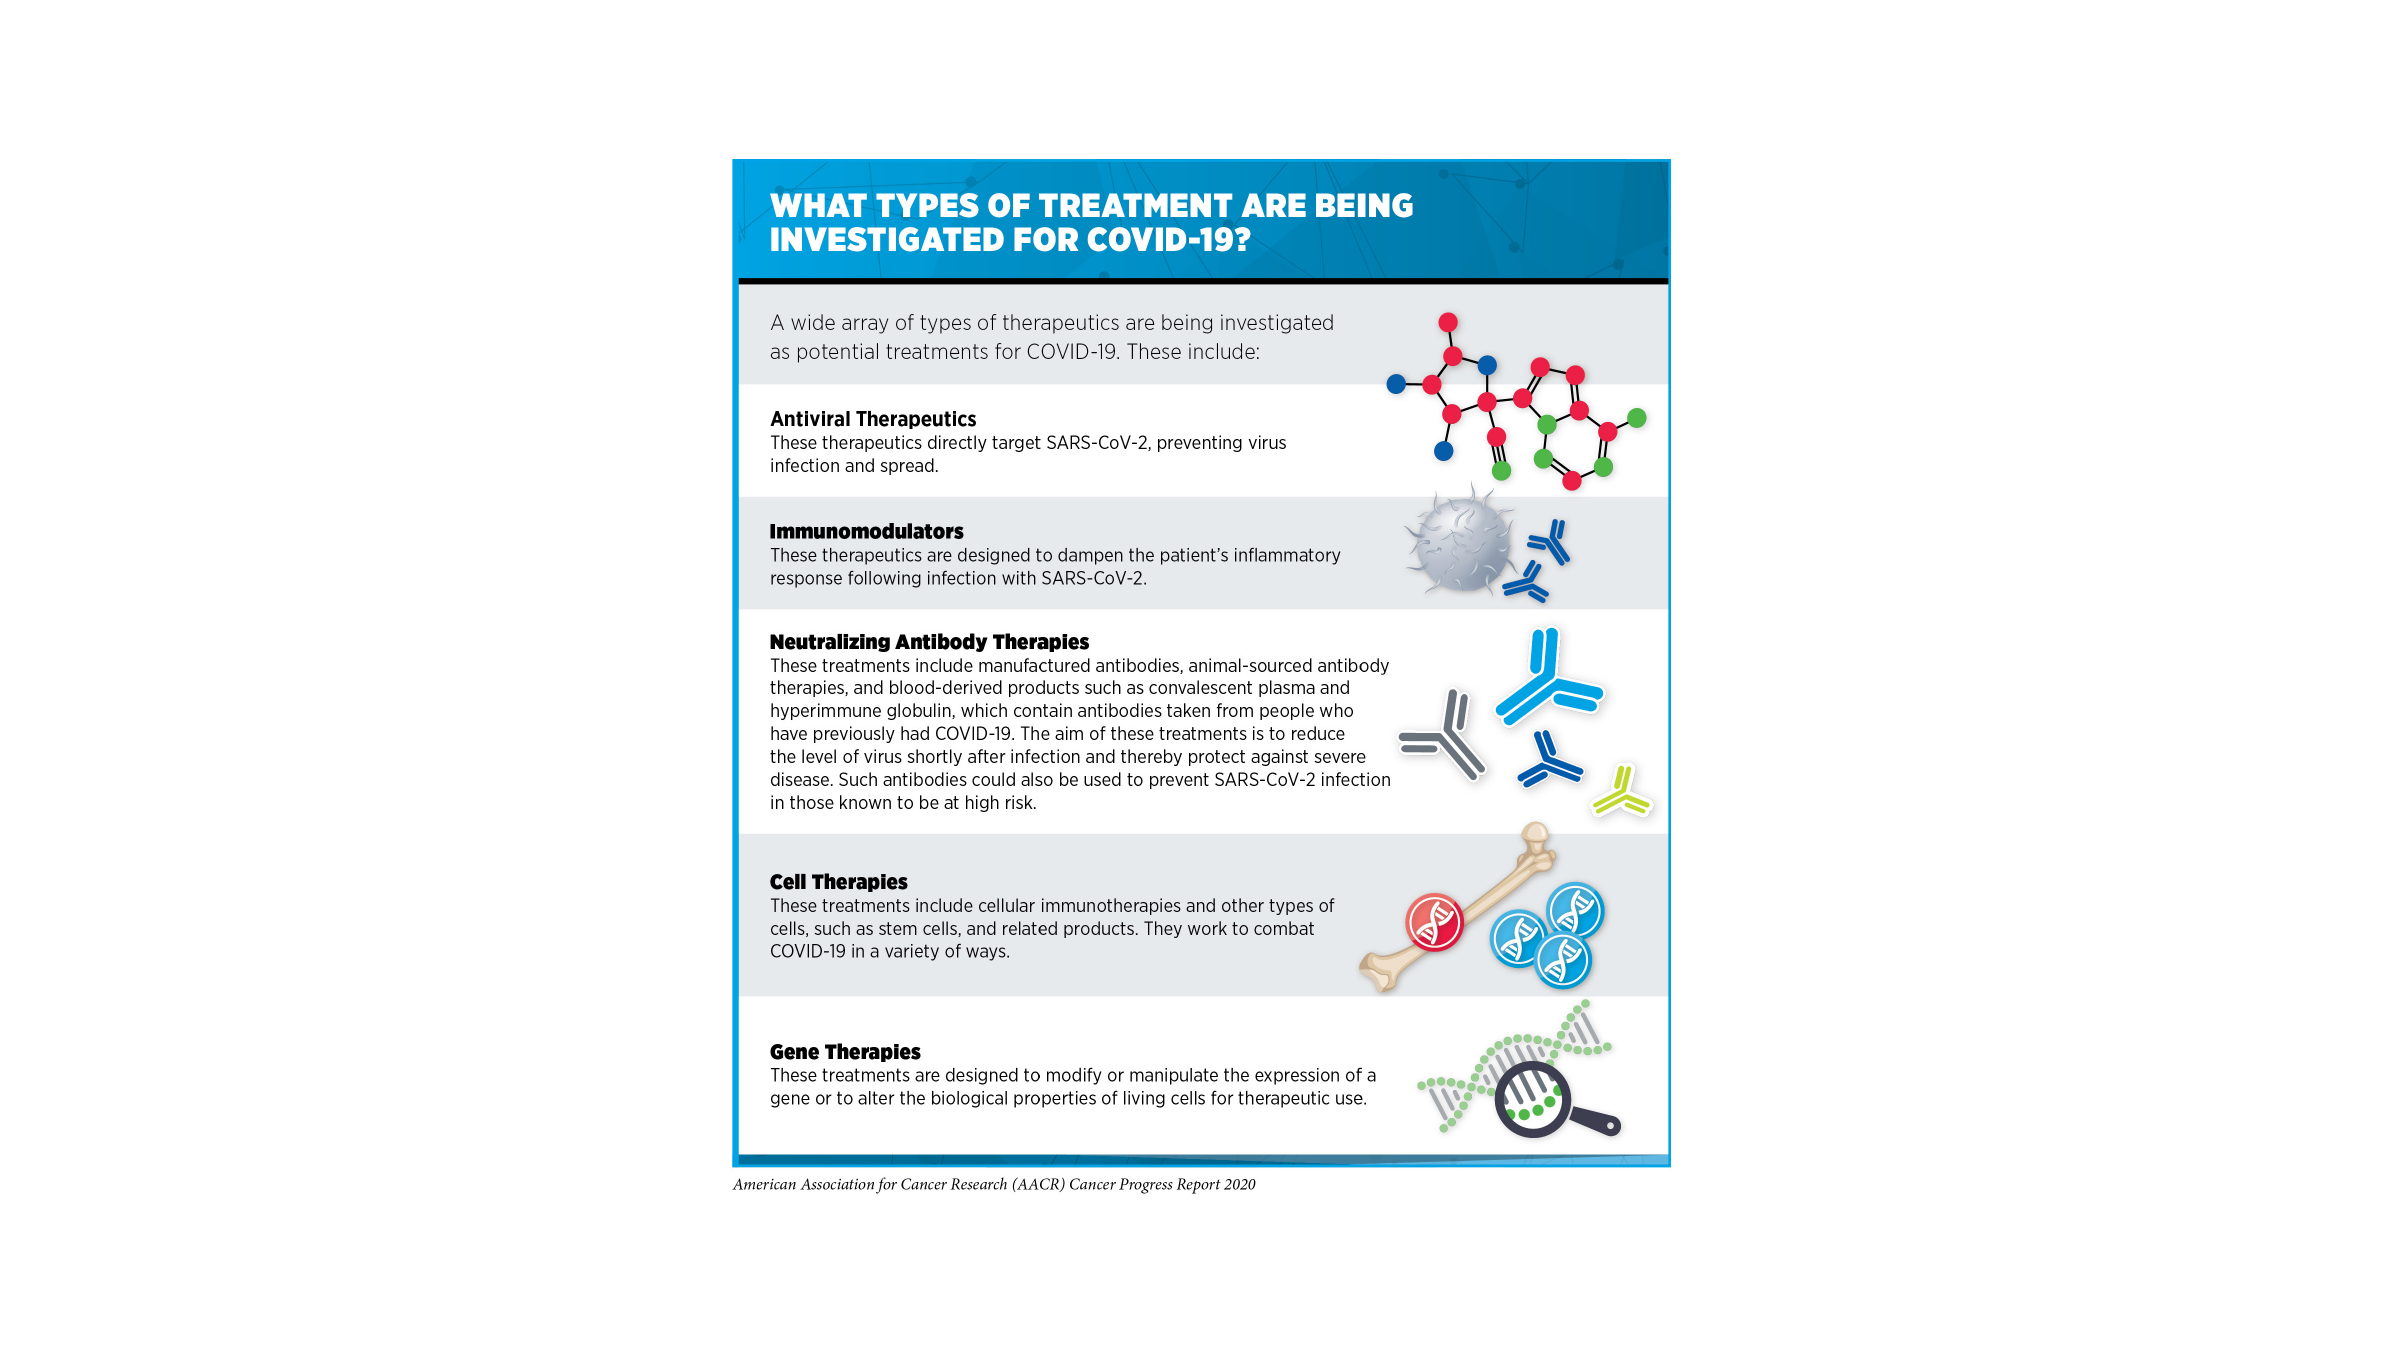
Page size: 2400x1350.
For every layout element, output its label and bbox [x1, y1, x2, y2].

picture [718, 149, 1682, 1200]
